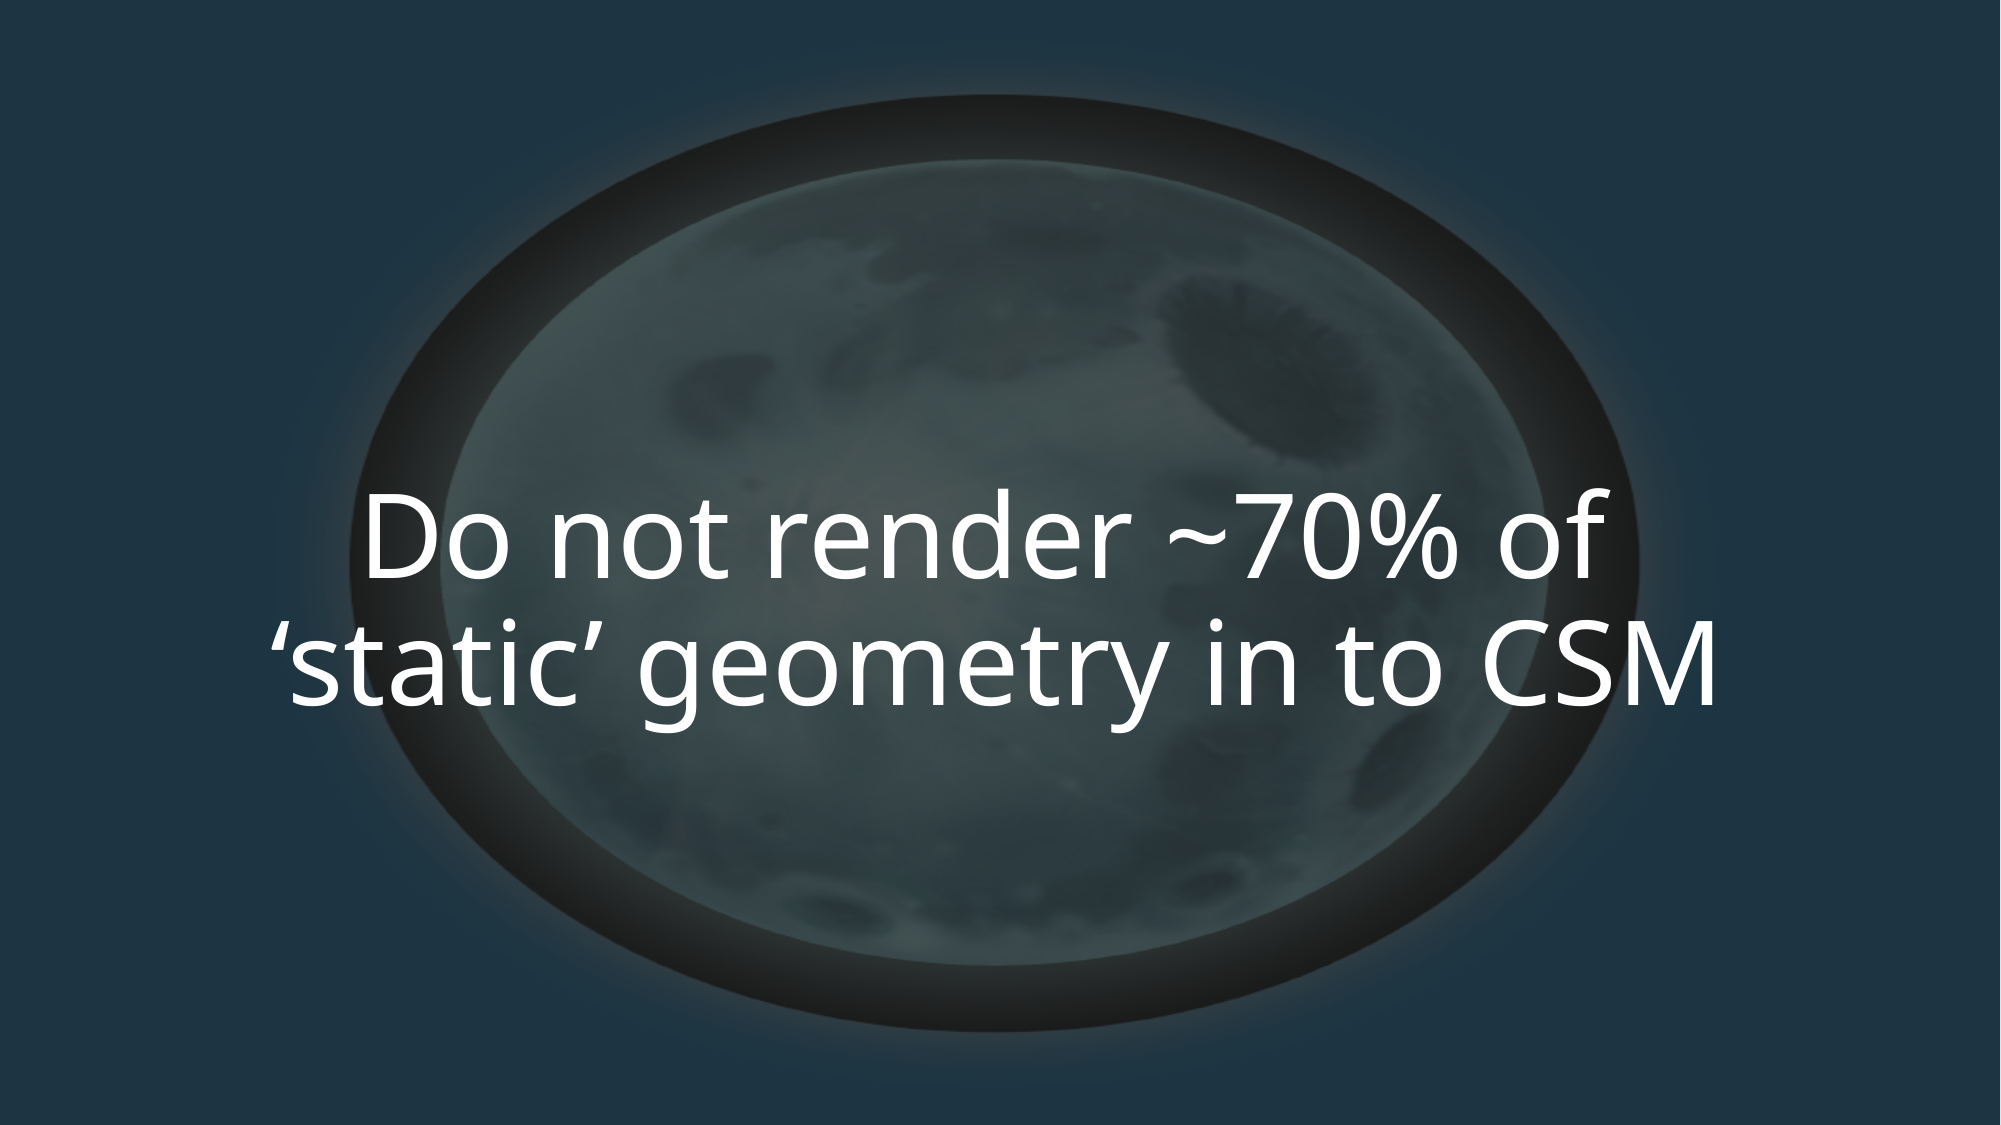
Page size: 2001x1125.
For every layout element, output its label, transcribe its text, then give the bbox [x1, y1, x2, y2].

picture [0, 0, 2001, 1125]
title Do not render ~70% of ‘static’ geometry in to CSM [247, 346, 1748, 738]
